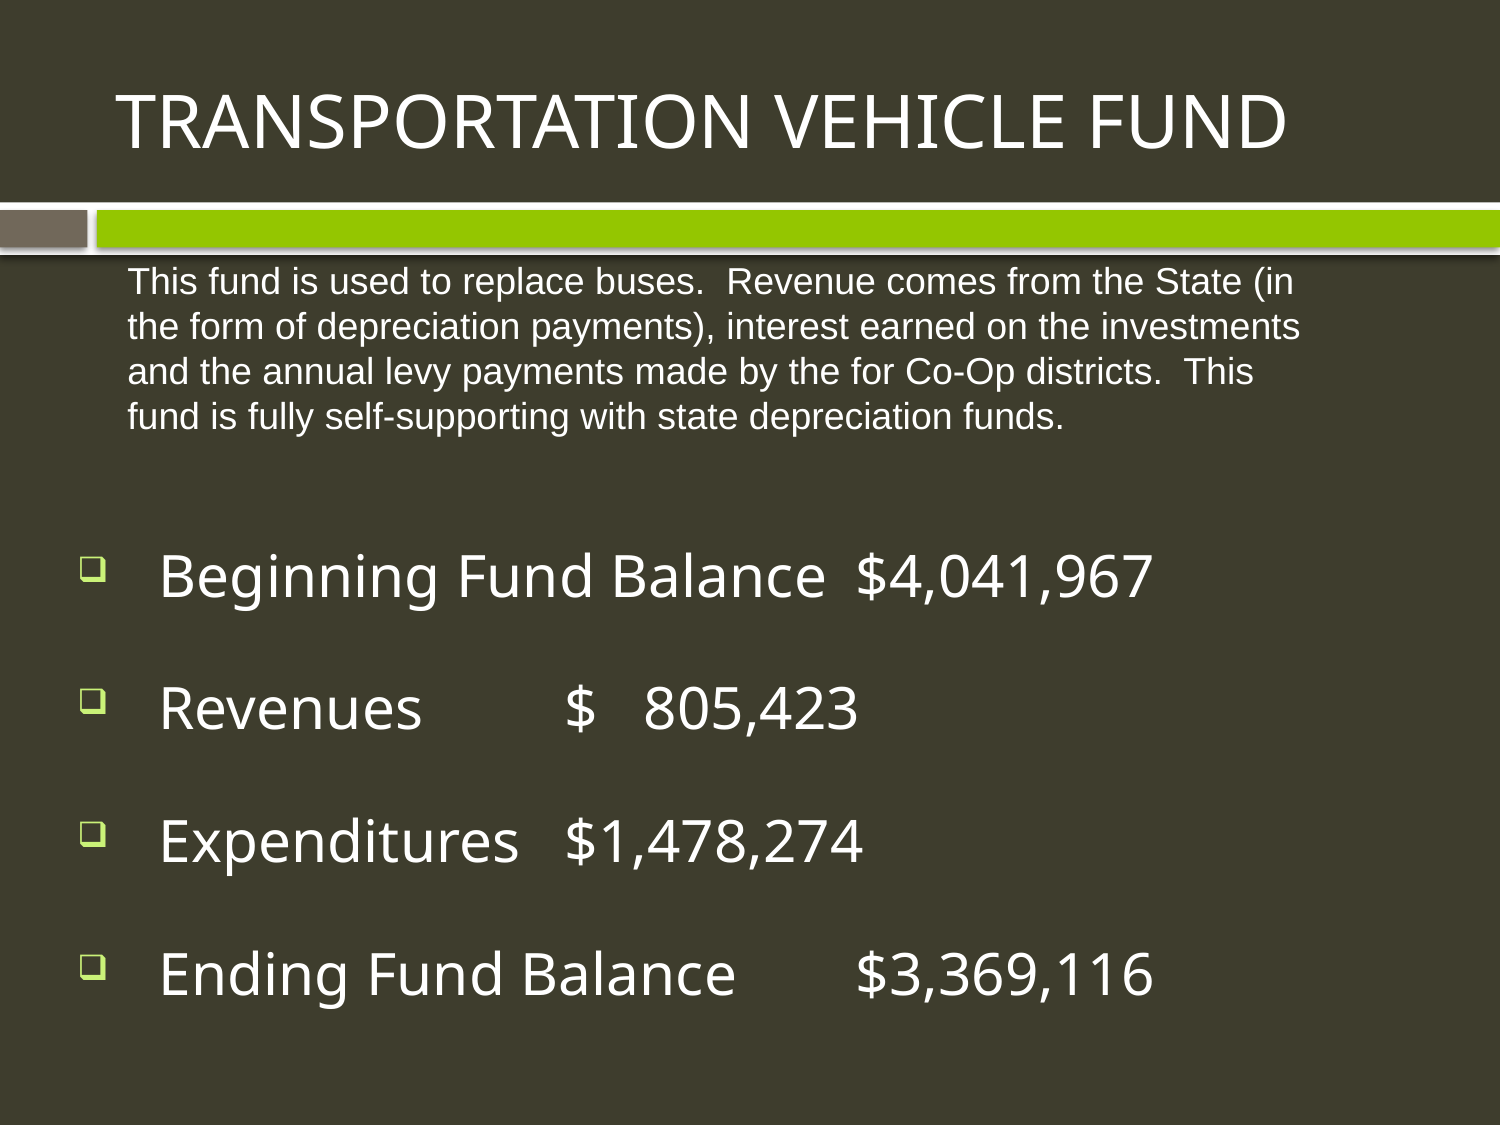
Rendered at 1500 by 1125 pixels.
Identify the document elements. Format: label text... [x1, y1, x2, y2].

text_box This fund is used to replace buses. Revenue comes from the State (in the form of depreciation payments), interest earned on the investments and the annual levy payments made by the for Co-Op districts. This fund is fully self-supporting with state depreciation funds. [112, 249, 1338, 445]
list Beginning Fund Balance $4,041,967 Revenues $ 805,423 Expenditures $1,478,274 Ending Fund Balance $3,369,116 [62, 446, 1413, 1022]
title TRANSPORTATION VEHICLE FUND [100, 37, 1438, 200]
